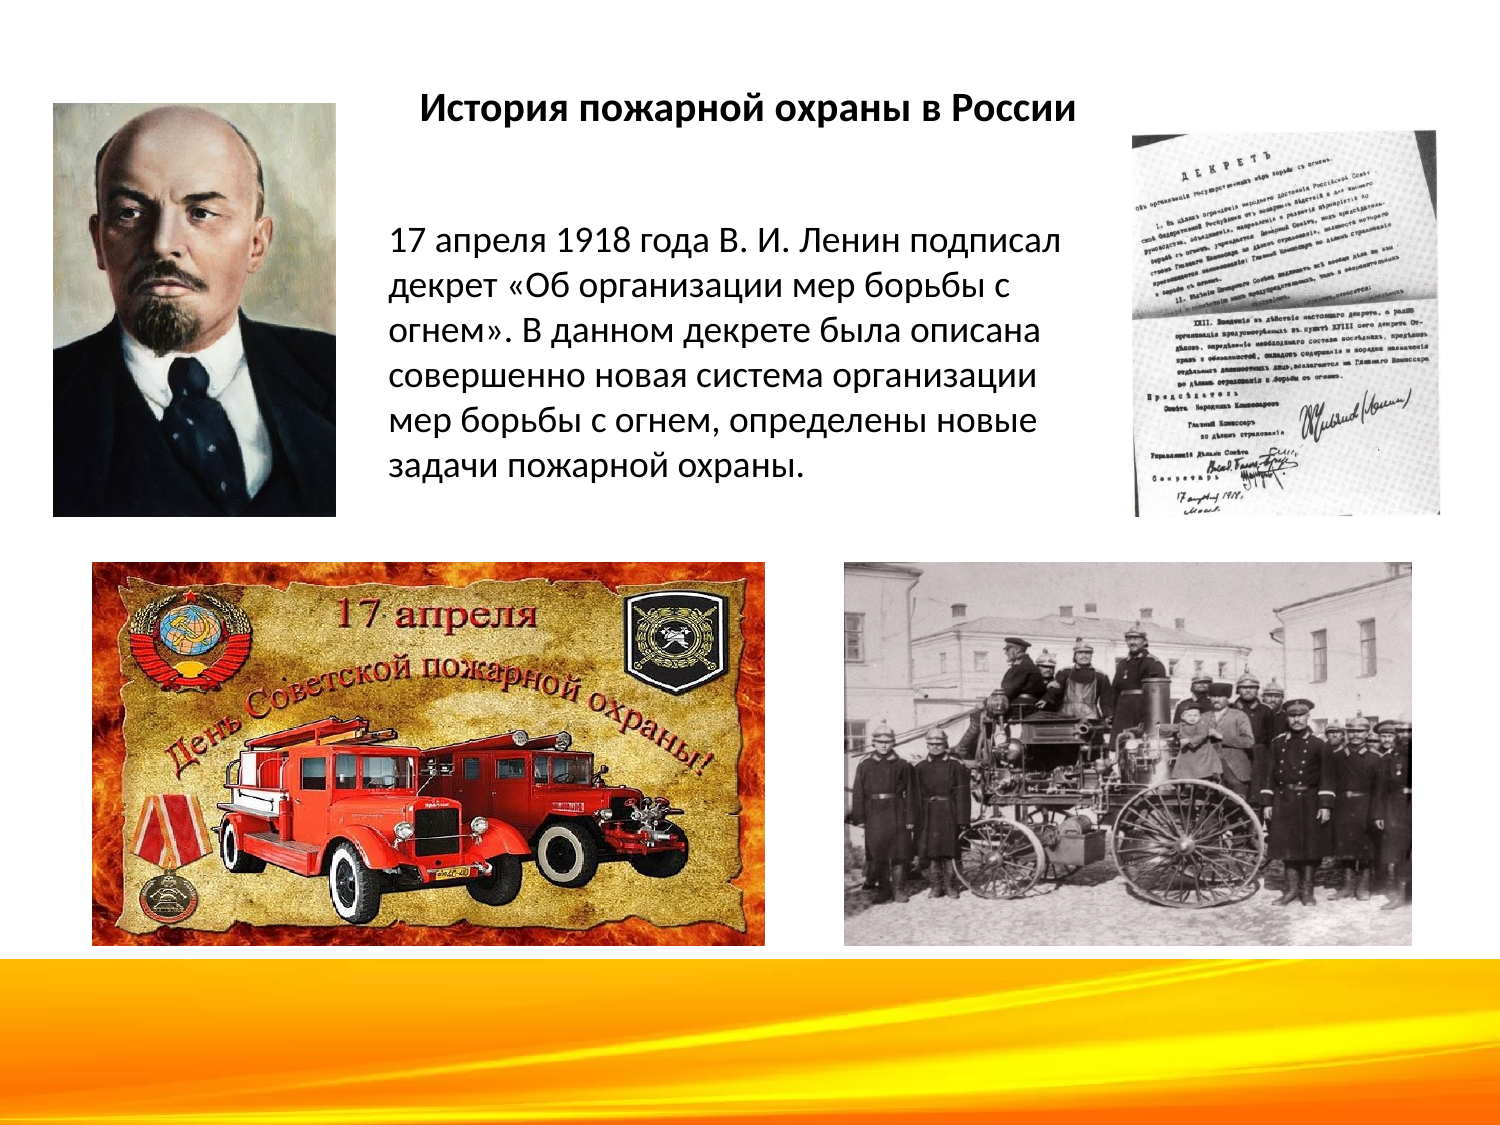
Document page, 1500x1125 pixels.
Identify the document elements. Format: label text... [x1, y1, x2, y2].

picture [52, 103, 337, 518]
picture [844, 562, 1412, 946]
picture [1132, 128, 1441, 518]
picture [92, 562, 765, 946]
text_box 17 апреля 1918 года В. И. Ленин подписал декрет «Об организации мер борьбы с огнем». В данном декрете была описана совершенно новая система организации мер борьбы с огнем, определены новые задачи пожарной охраны. [373, 208, 1124, 493]
text_box История пожарной охраны в России [404, 71, 1093, 137]
picture [0, 958, 1500, 1125]
